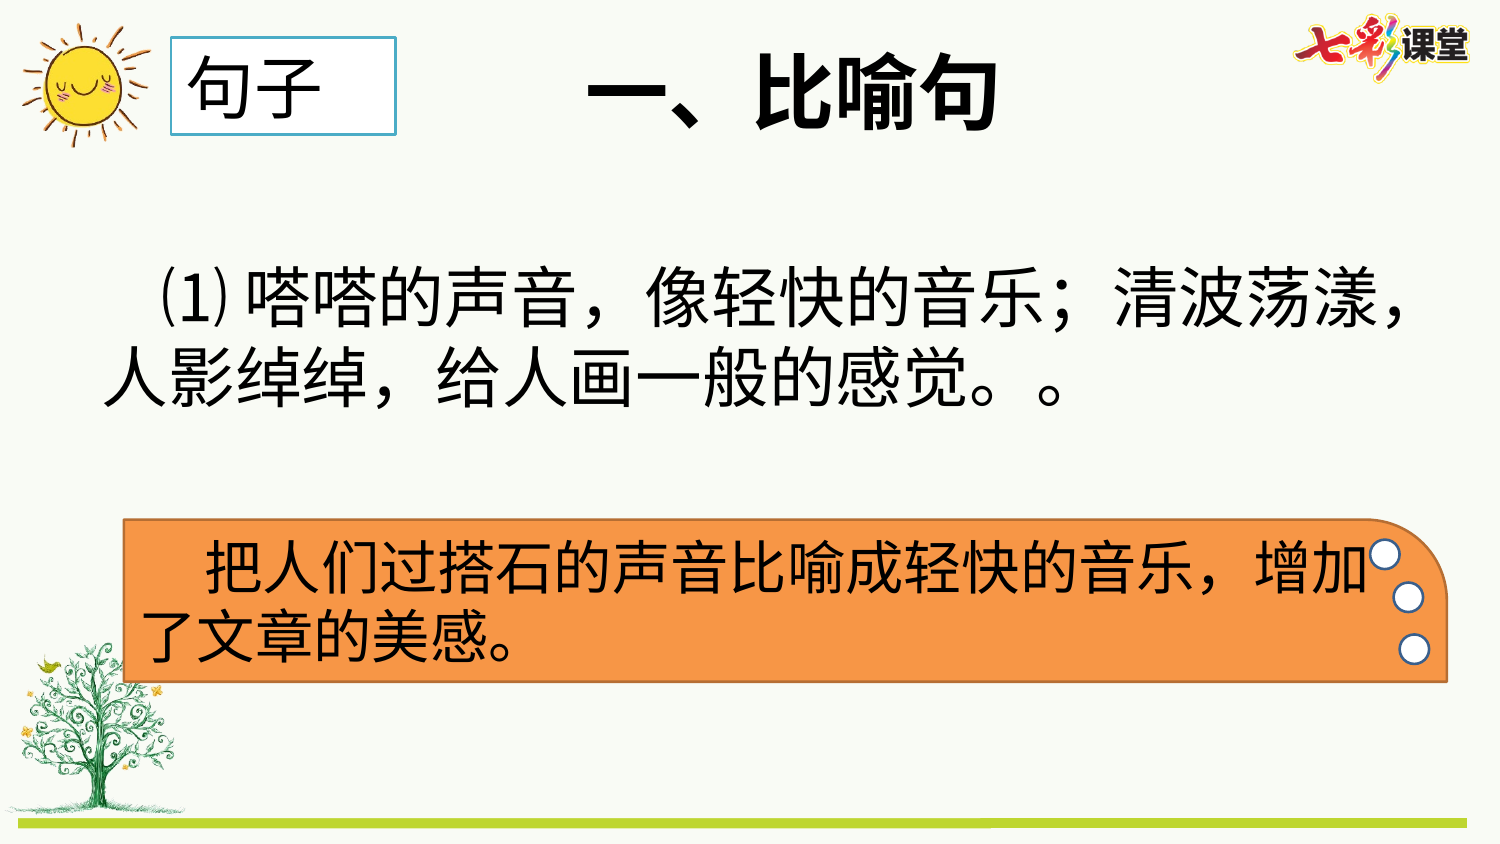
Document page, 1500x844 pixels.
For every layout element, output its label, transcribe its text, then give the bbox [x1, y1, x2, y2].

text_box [123, 519, 1448, 683]
text_box ⑴嗒嗒的声音，像轻快的音乐；清波荡漾，人影绰绰，给人画一般的感觉。。 [86, 247, 1500, 423]
picture [0, 0, 173, 172]
text_box 一、比喻句 [570, 32, 1017, 148]
text_box 句子 [170, 36, 397, 136]
picture [1291, 9, 1472, 87]
picture [0, 608, 1467, 844]
